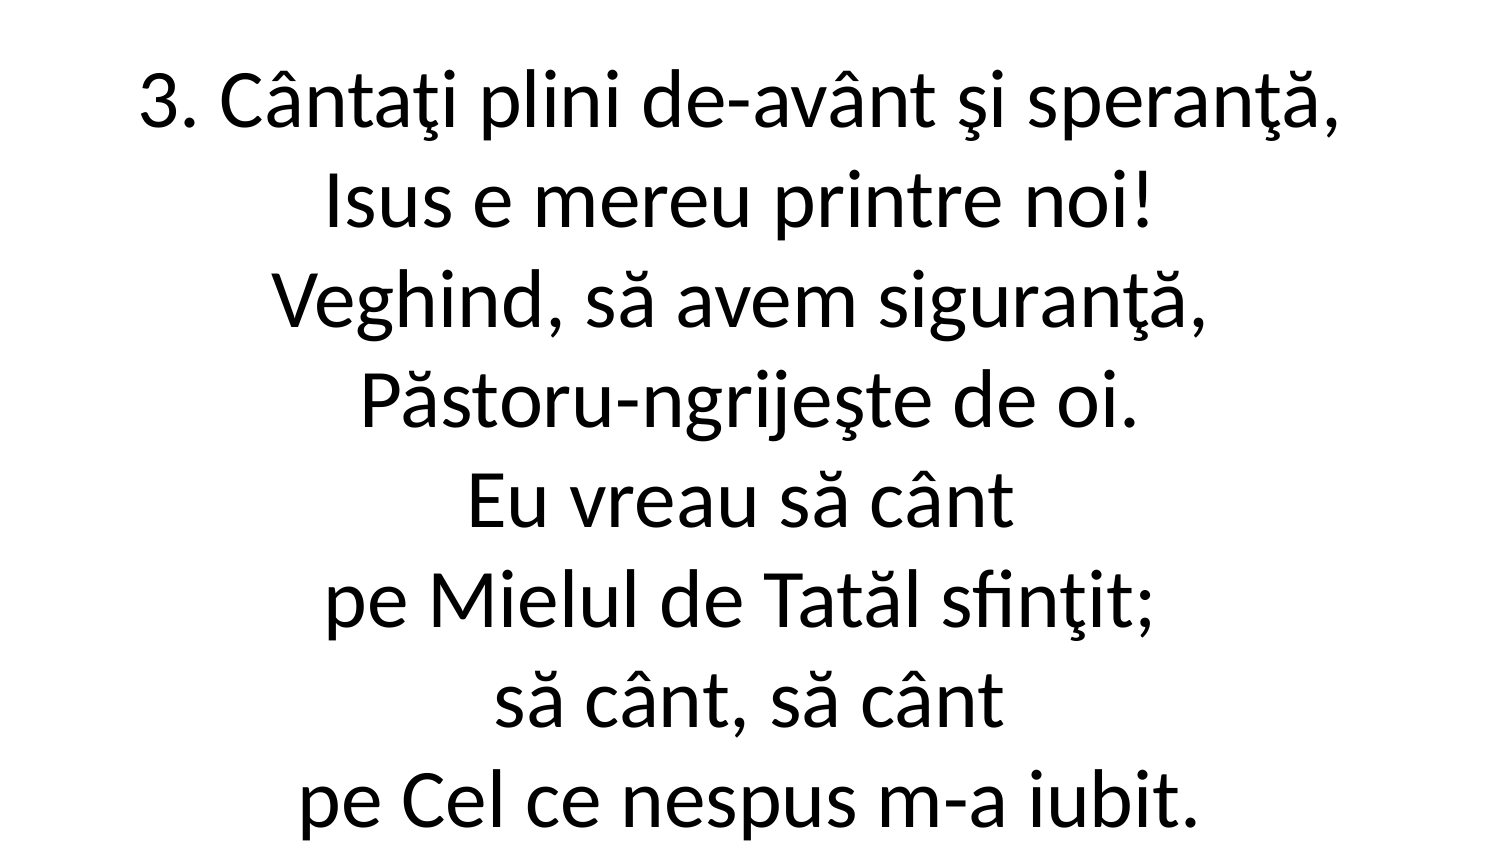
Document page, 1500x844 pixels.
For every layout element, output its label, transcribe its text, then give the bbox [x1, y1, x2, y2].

text_box 3. Cântaţi plini de-avânt şi speranţă, Isus e mereu printre noi! Veghind, să avem siguranţă, Păstoru-ngrijeşte de oi. Eu vreau să cânt pe Mielul de Tatăl sfinţit; să cânt, să cânt pe Cel ce nespus m-a iubit. [123, 0, 1377, 844]
